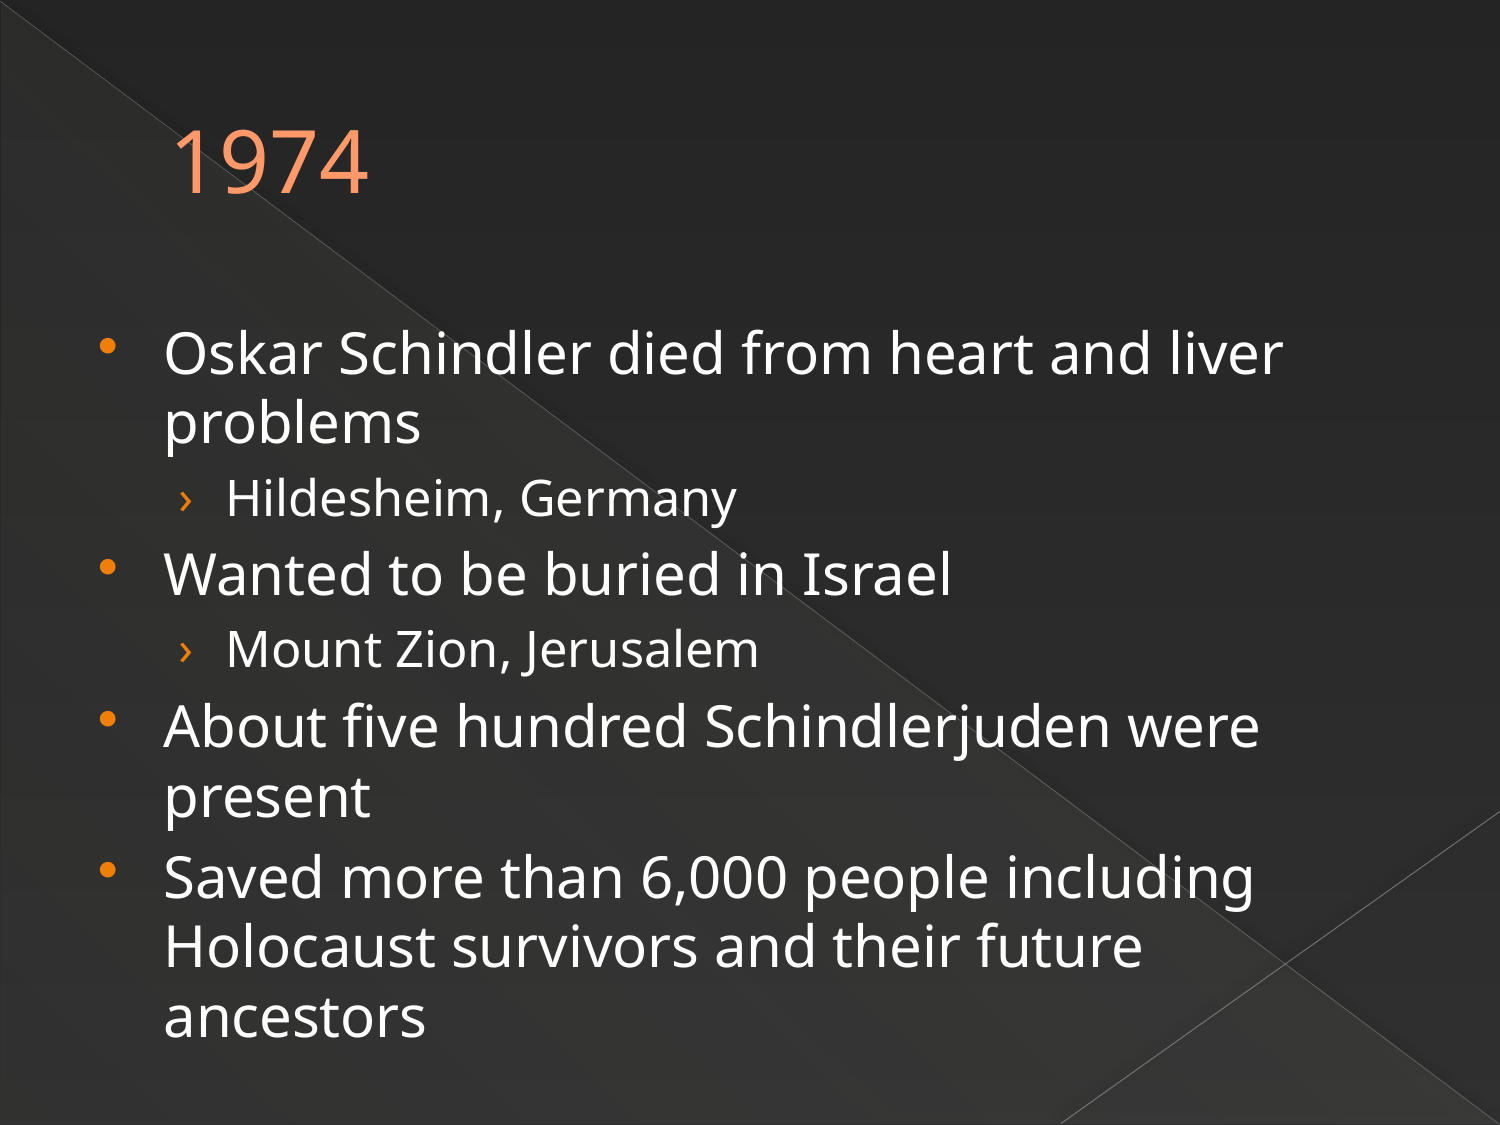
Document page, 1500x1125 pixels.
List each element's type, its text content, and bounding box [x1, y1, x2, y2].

title 1974 [75, 43, 1425, 274]
list Oskar Schindler died from heart and liver problems Hildesheim, Germany Wanted to be buried in Israel Mount Zion, Jerusalem About five hundred Schindlerjuden were present Saved more than 6,000 people including Holocaust survivors and their future ancestors [75, 308, 1425, 1059]
